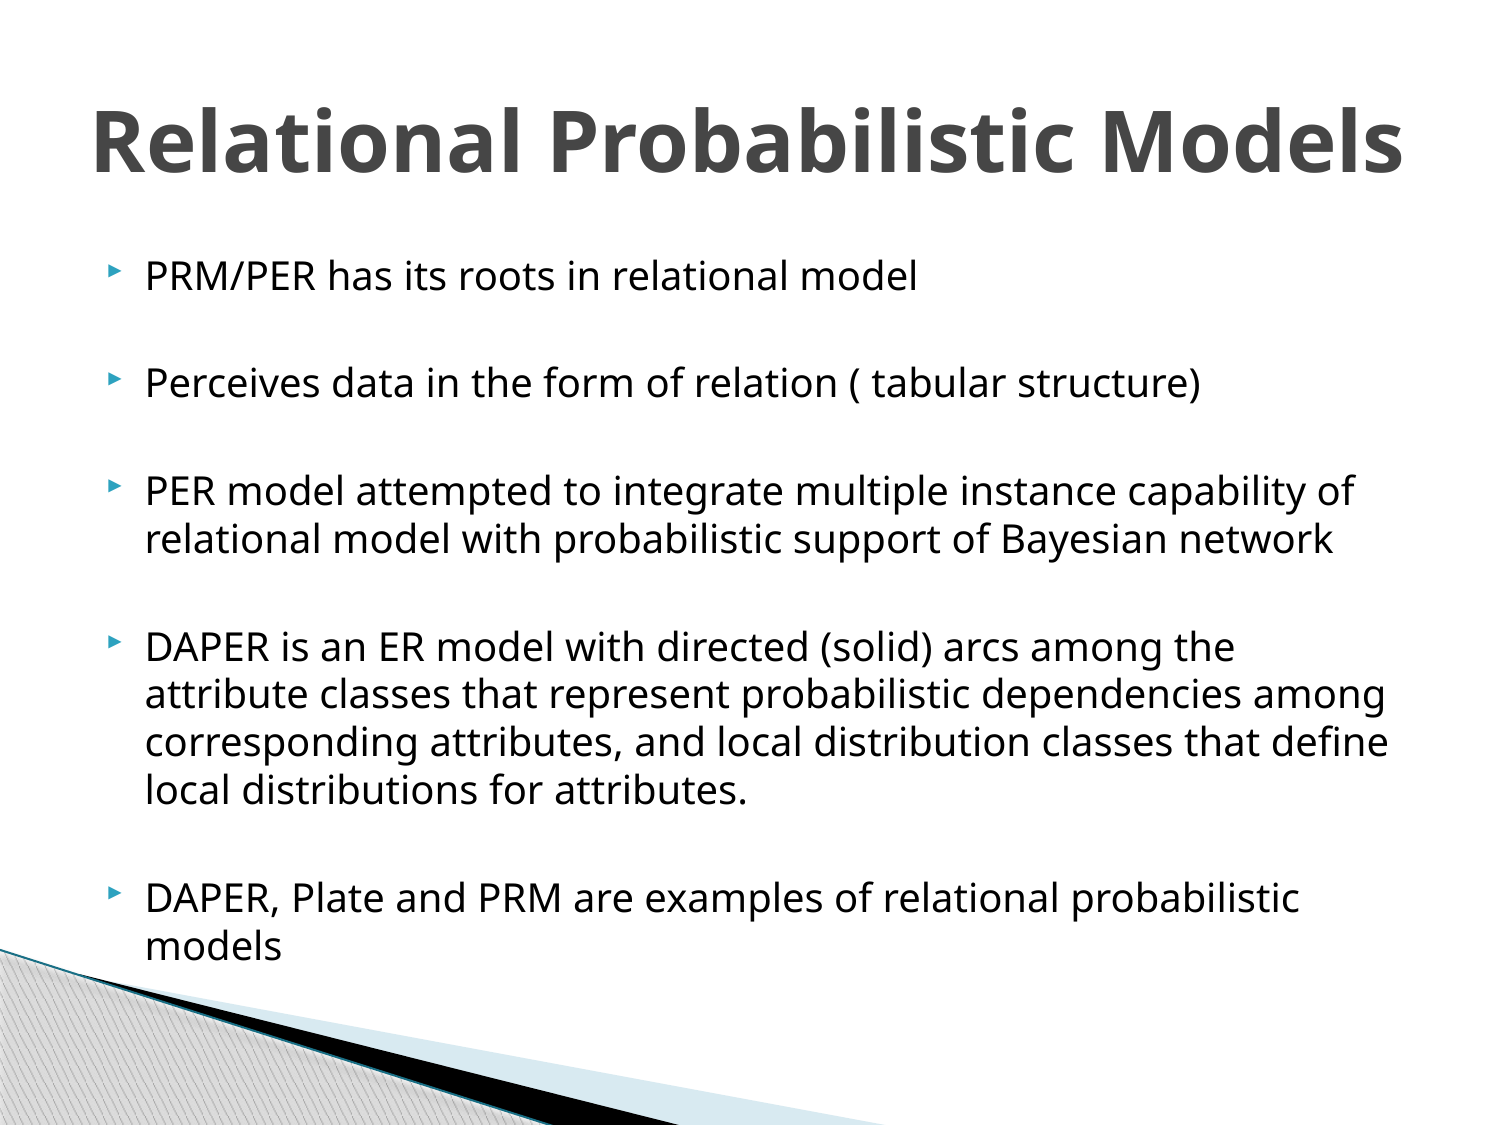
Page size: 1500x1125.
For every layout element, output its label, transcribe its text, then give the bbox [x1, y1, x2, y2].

list PRM/PER has its roots in relational model Perceives data in the form of relation ( tabular structure) PER model attempted to integrate multiple instance capability of relational model with probabilistic support of Bayesian network DAPER is an ER model with directed (solid) arcs among the attribute classes that represent probabilistic dependencies among corresponding attributes, and local distribution classes that define local distributions for attributes. DAPER, Plate and PRM are examples of relational probabilistic models [75, 243, 1425, 986]
title Relational Probabilistic Models [75, 45, 1425, 233]
